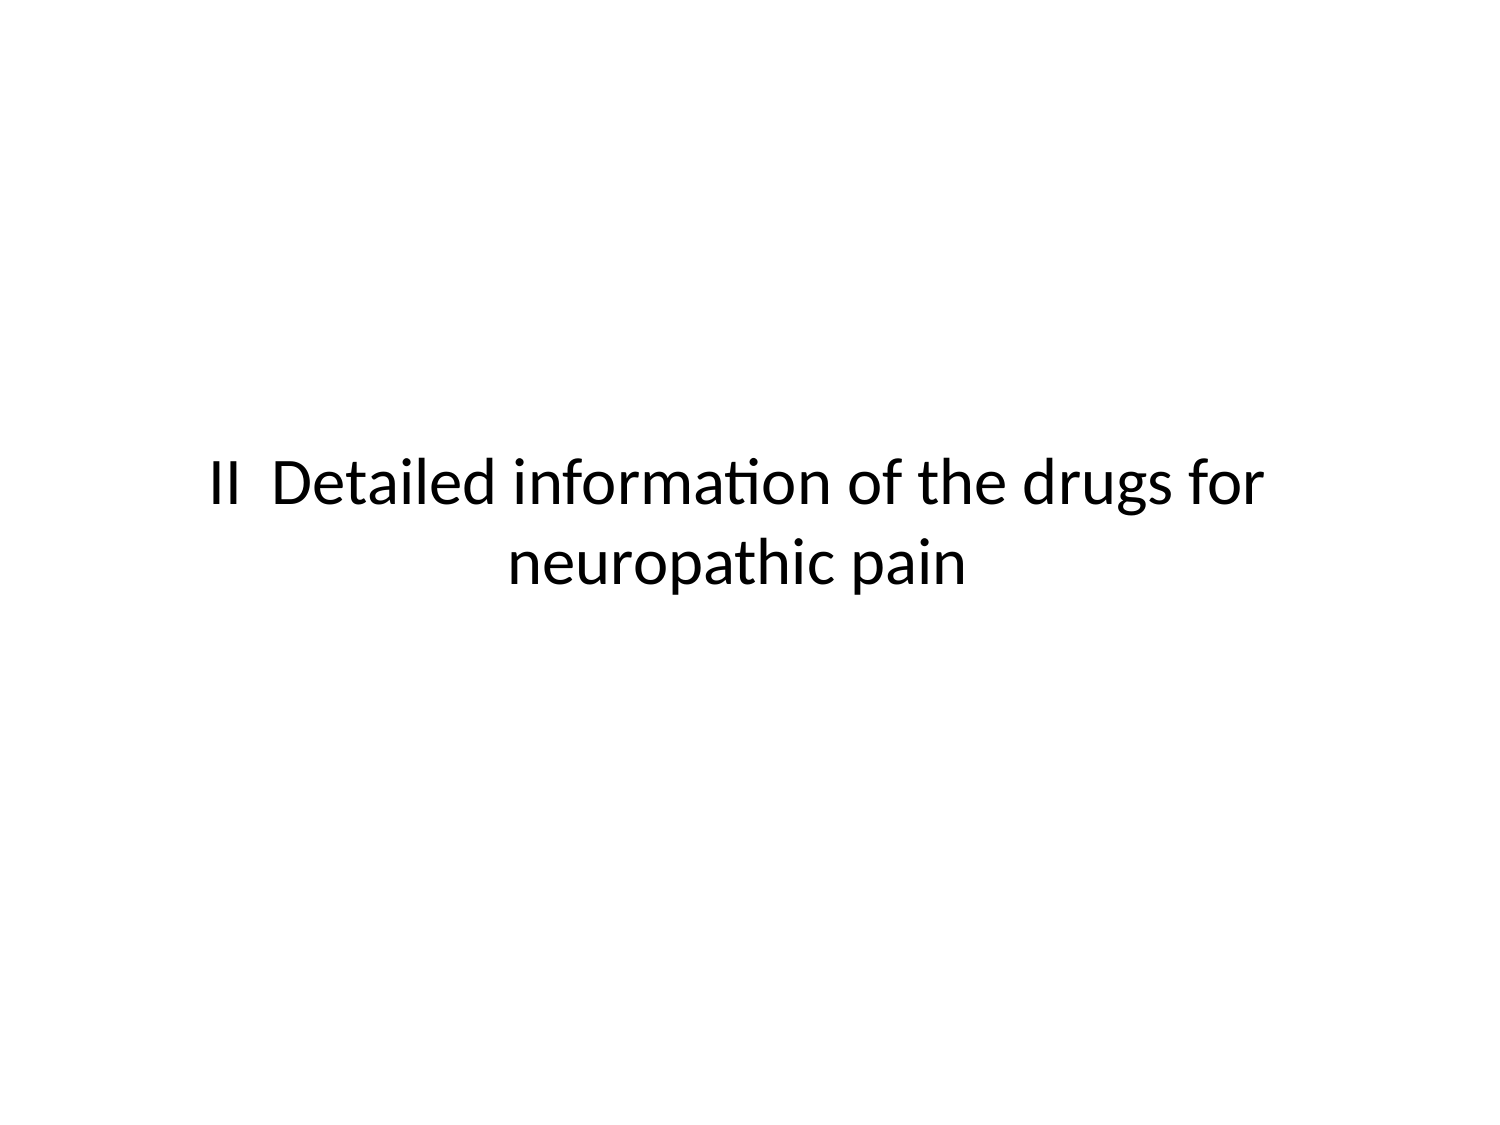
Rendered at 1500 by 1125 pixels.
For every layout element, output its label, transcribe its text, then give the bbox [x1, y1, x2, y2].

title II Detailed information of the drugs for neuropathic pain [100, 396, 1376, 639]
